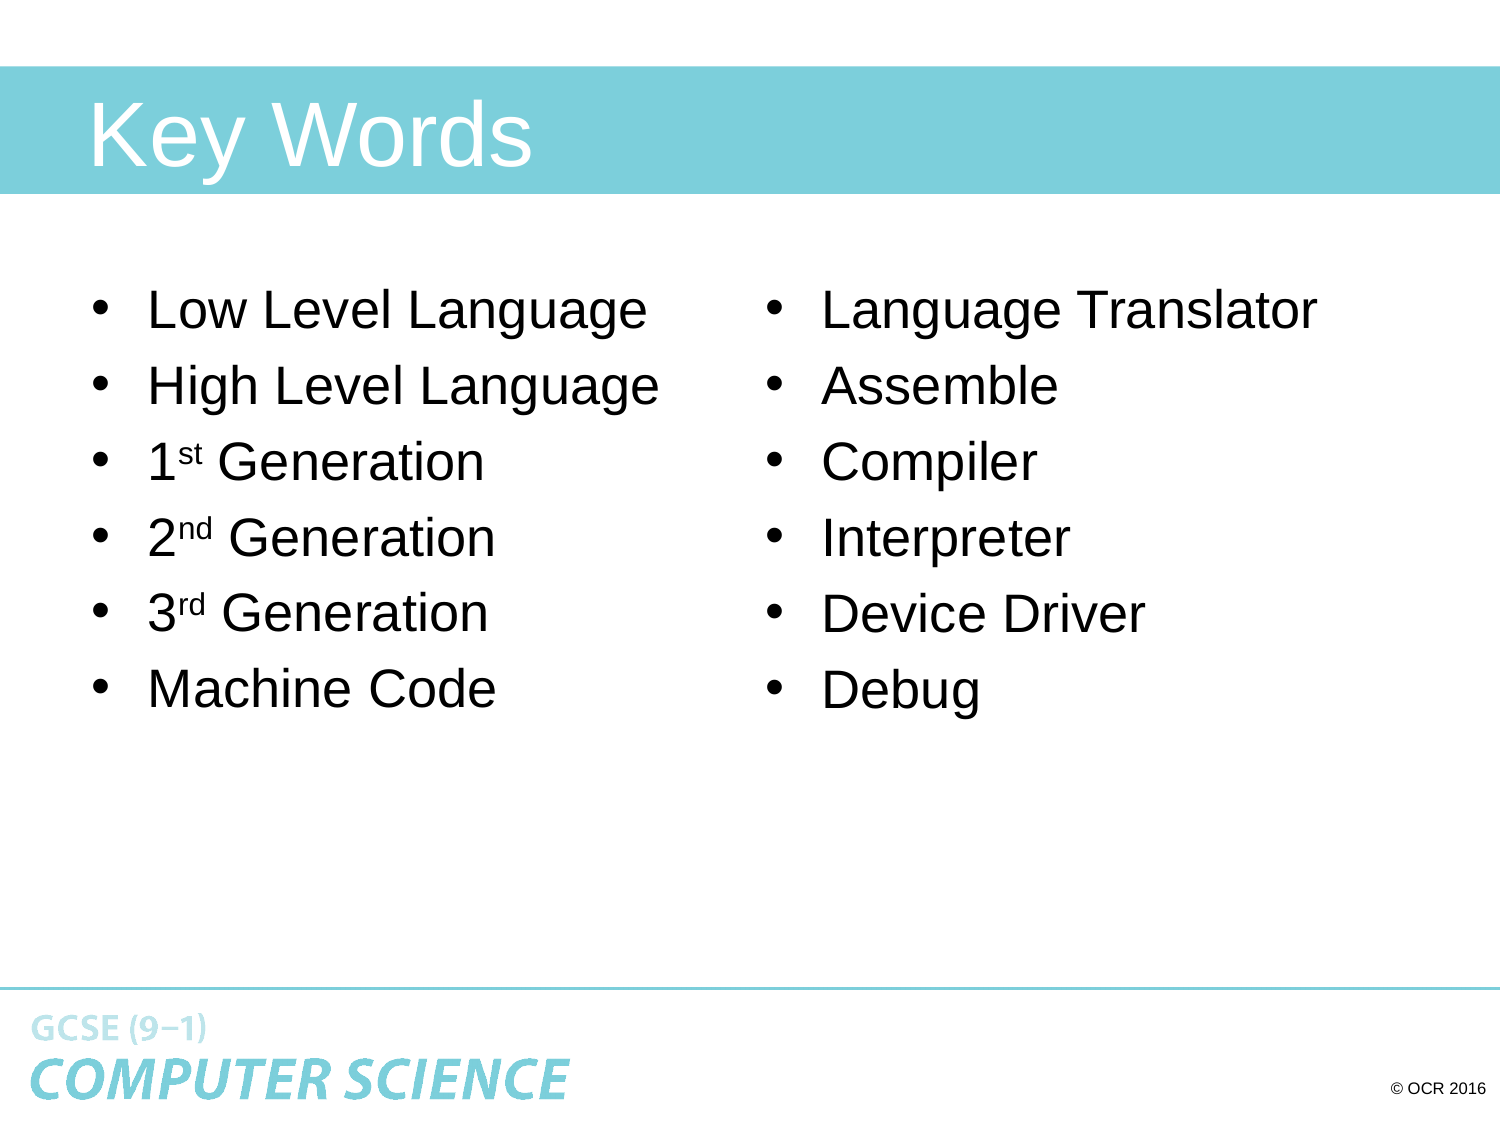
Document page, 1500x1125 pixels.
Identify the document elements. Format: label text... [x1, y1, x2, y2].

list Low Level Language High Level Language 1st Generation 2nd Generation 3rd Generation Machine Code [76, 267, 750, 965]
title Key Words [0, 66, 1500, 194]
picture [0, 987, 1500, 1124]
text_box Language Translator Assemble Compiler Interpreter Device Driver Debug [750, 267, 1424, 965]
